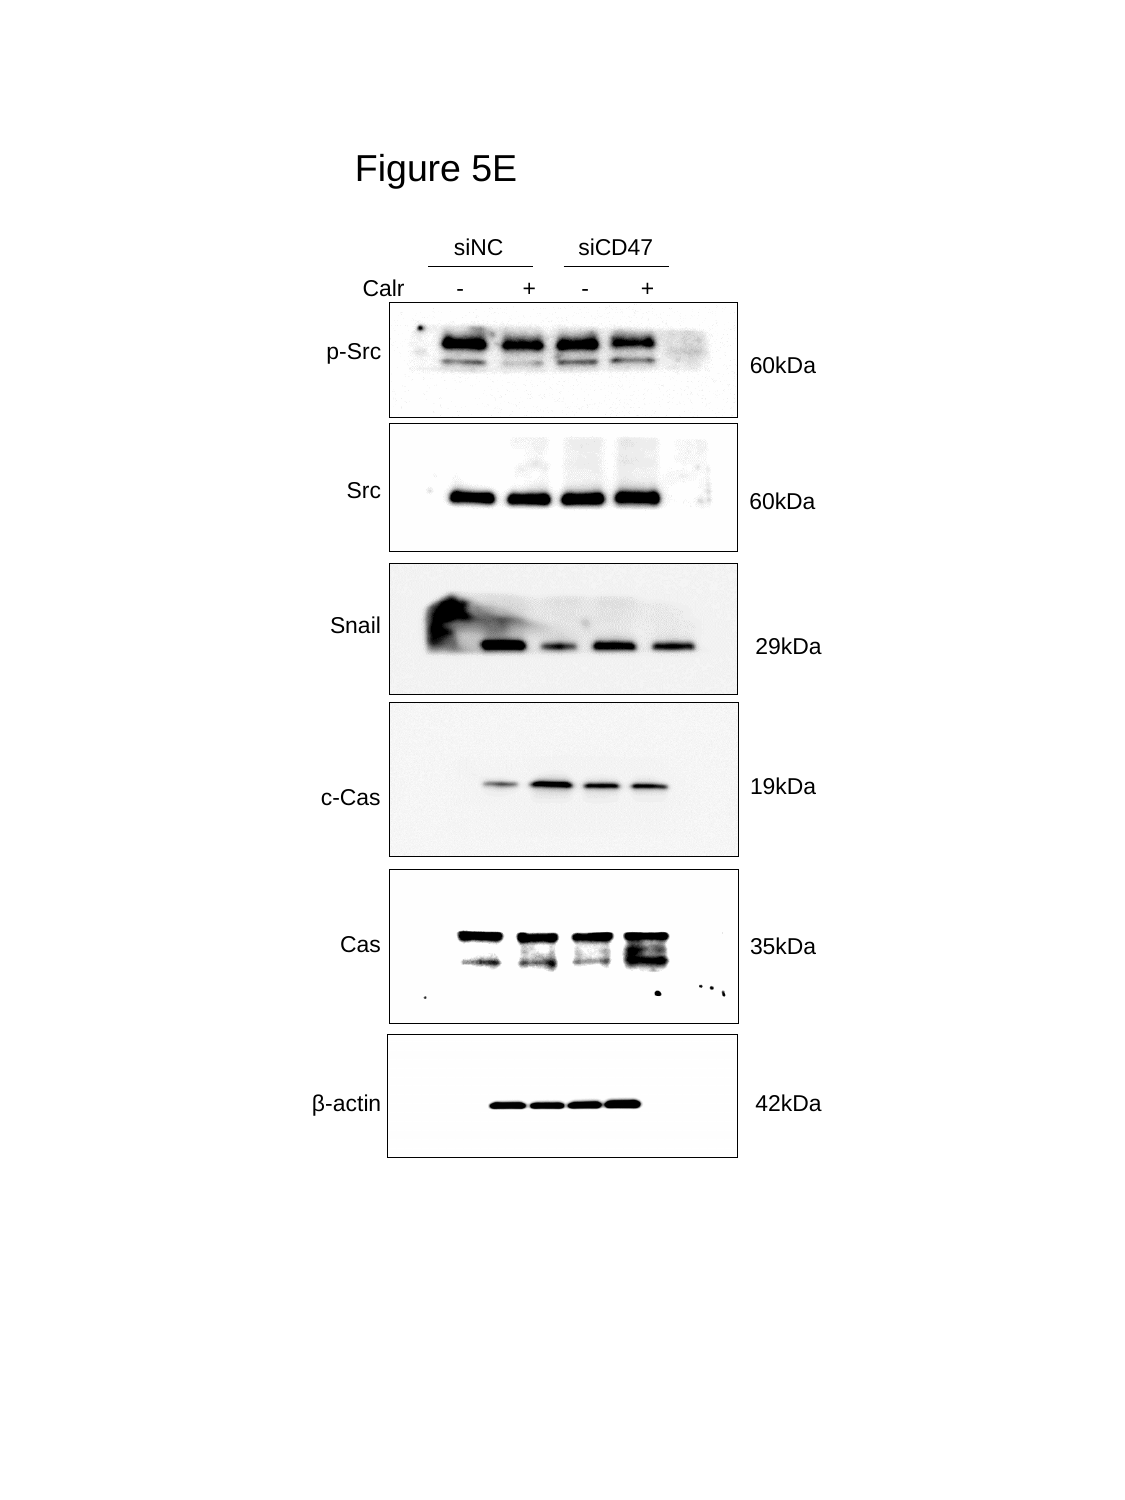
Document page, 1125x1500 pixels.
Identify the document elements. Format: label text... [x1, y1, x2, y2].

text_box β-actin [291, 1081, 387, 1124]
text_box Src [331, 468, 389, 511]
text_box Cas [325, 922, 389, 965]
picture [389, 869, 739, 1024]
text_box 19kDa [739, 764, 863, 807]
picture [389, 423, 738, 552]
text_box Snail [314, 603, 389, 646]
text_box siCD47 [563, 225, 671, 268]
text_box siNC [439, 225, 547, 265]
picture [389, 563, 738, 695]
text_box 60kDa [738, 479, 862, 522]
text_box c-Cas [305, 775, 389, 818]
text_box 29kDa [740, 624, 868, 667]
picture [389, 702, 739, 857]
text_box p-Src [306, 329, 389, 372]
text_box 35kDa [739, 924, 863, 967]
text_box 42kDa [740, 1081, 868, 1124]
picture [387, 1034, 738, 1158]
text_box 60kDa [738, 342, 862, 386]
text_box Calr - + - + [347, 265, 696, 308]
text_box Figure 5E [340, 136, 533, 197]
picture [389, 302, 738, 418]
